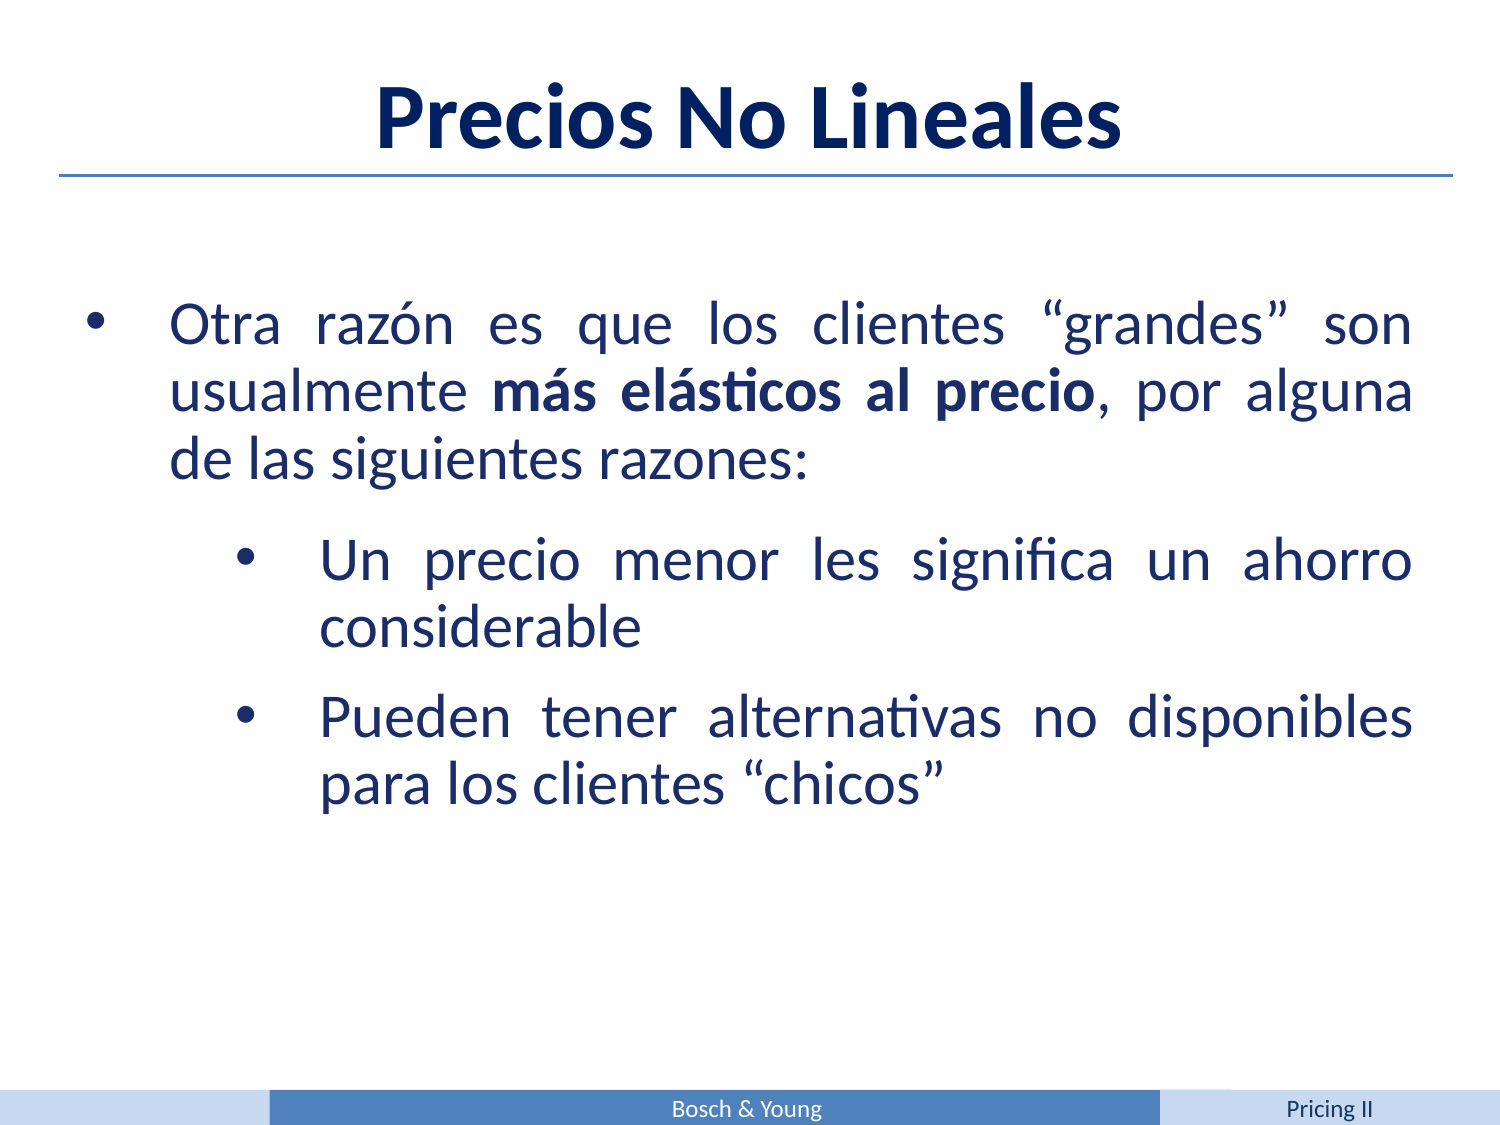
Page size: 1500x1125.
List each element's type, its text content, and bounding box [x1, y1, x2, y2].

text_box Pricing II [1158, 1088, 1500, 1125]
text_box Precios No Lineales [35, 47, 1465, 175]
text_box Otra razón es que los clientes “grandes” son usualmente más elásticos al precio, por alguna de las siguientes razones: Un precio menor les significa un ahorro considerable Pueden tener alternativas no disponibles para los clientes “chicos” [70, 282, 1430, 826]
text_box [0, 1088, 272, 1125]
text_box Bosch & Young [272, 1088, 1158, 1125]
